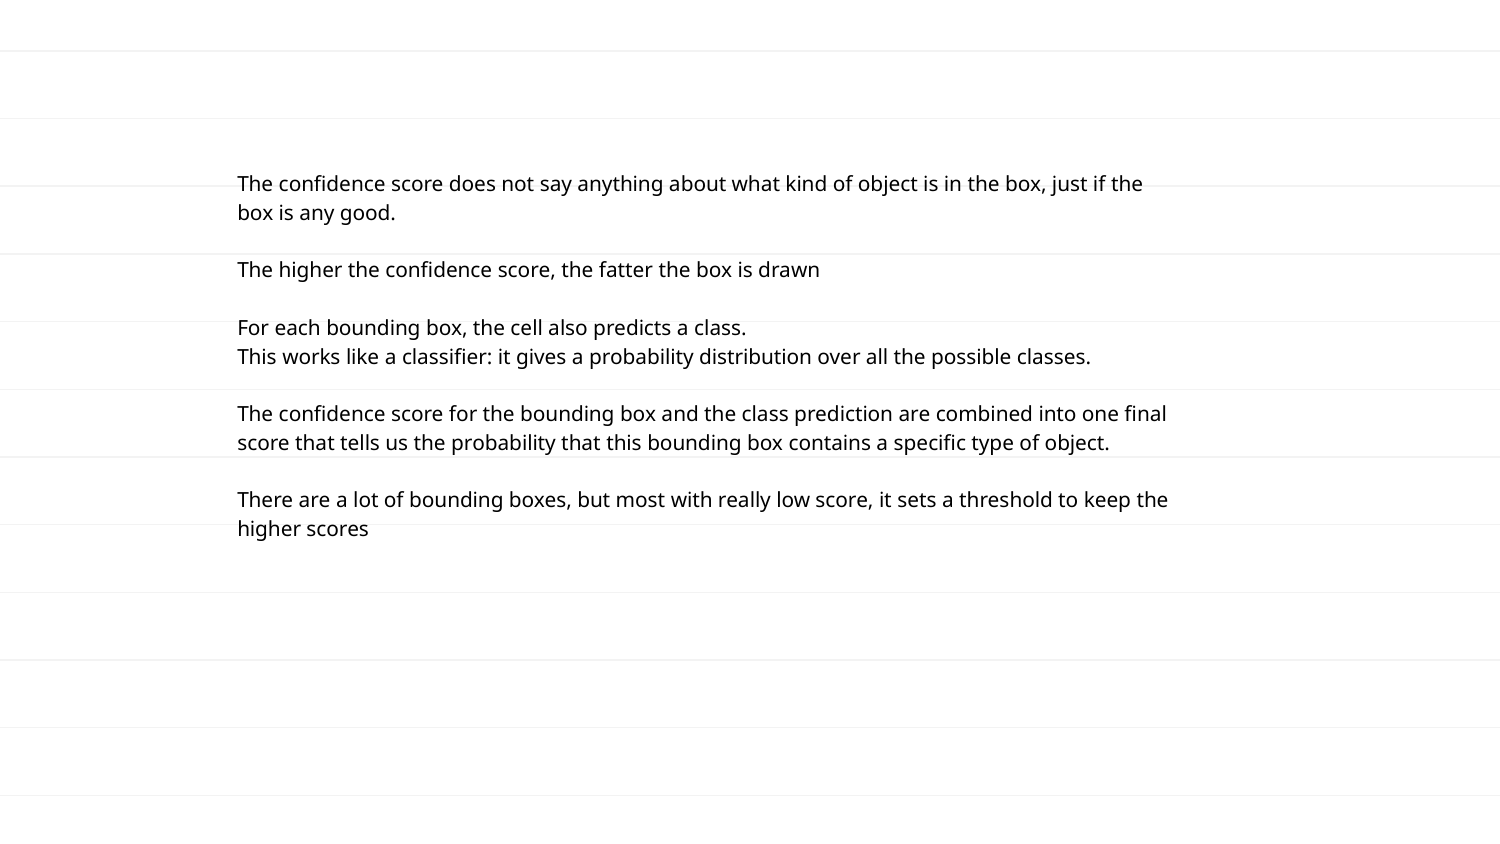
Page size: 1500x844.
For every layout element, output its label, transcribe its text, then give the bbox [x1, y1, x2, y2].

list The confidence score does not say anything about what kind of object is in the box, just if the box is any good. The higher the confidence score, the fatter the box is drawn For each bounding box, the cell also predicts a class. This works like a classifier: it gives a probability distribution over all the possible classes. The confidence score for the bounding box and the class prediction are combined into one final score that tells us the probability that this bounding box contains a specific type of object. There are a lot of bounding boxes, but most with really low score, it sets a threshold to keep the higher scores [195, 152, 1190, 653]
